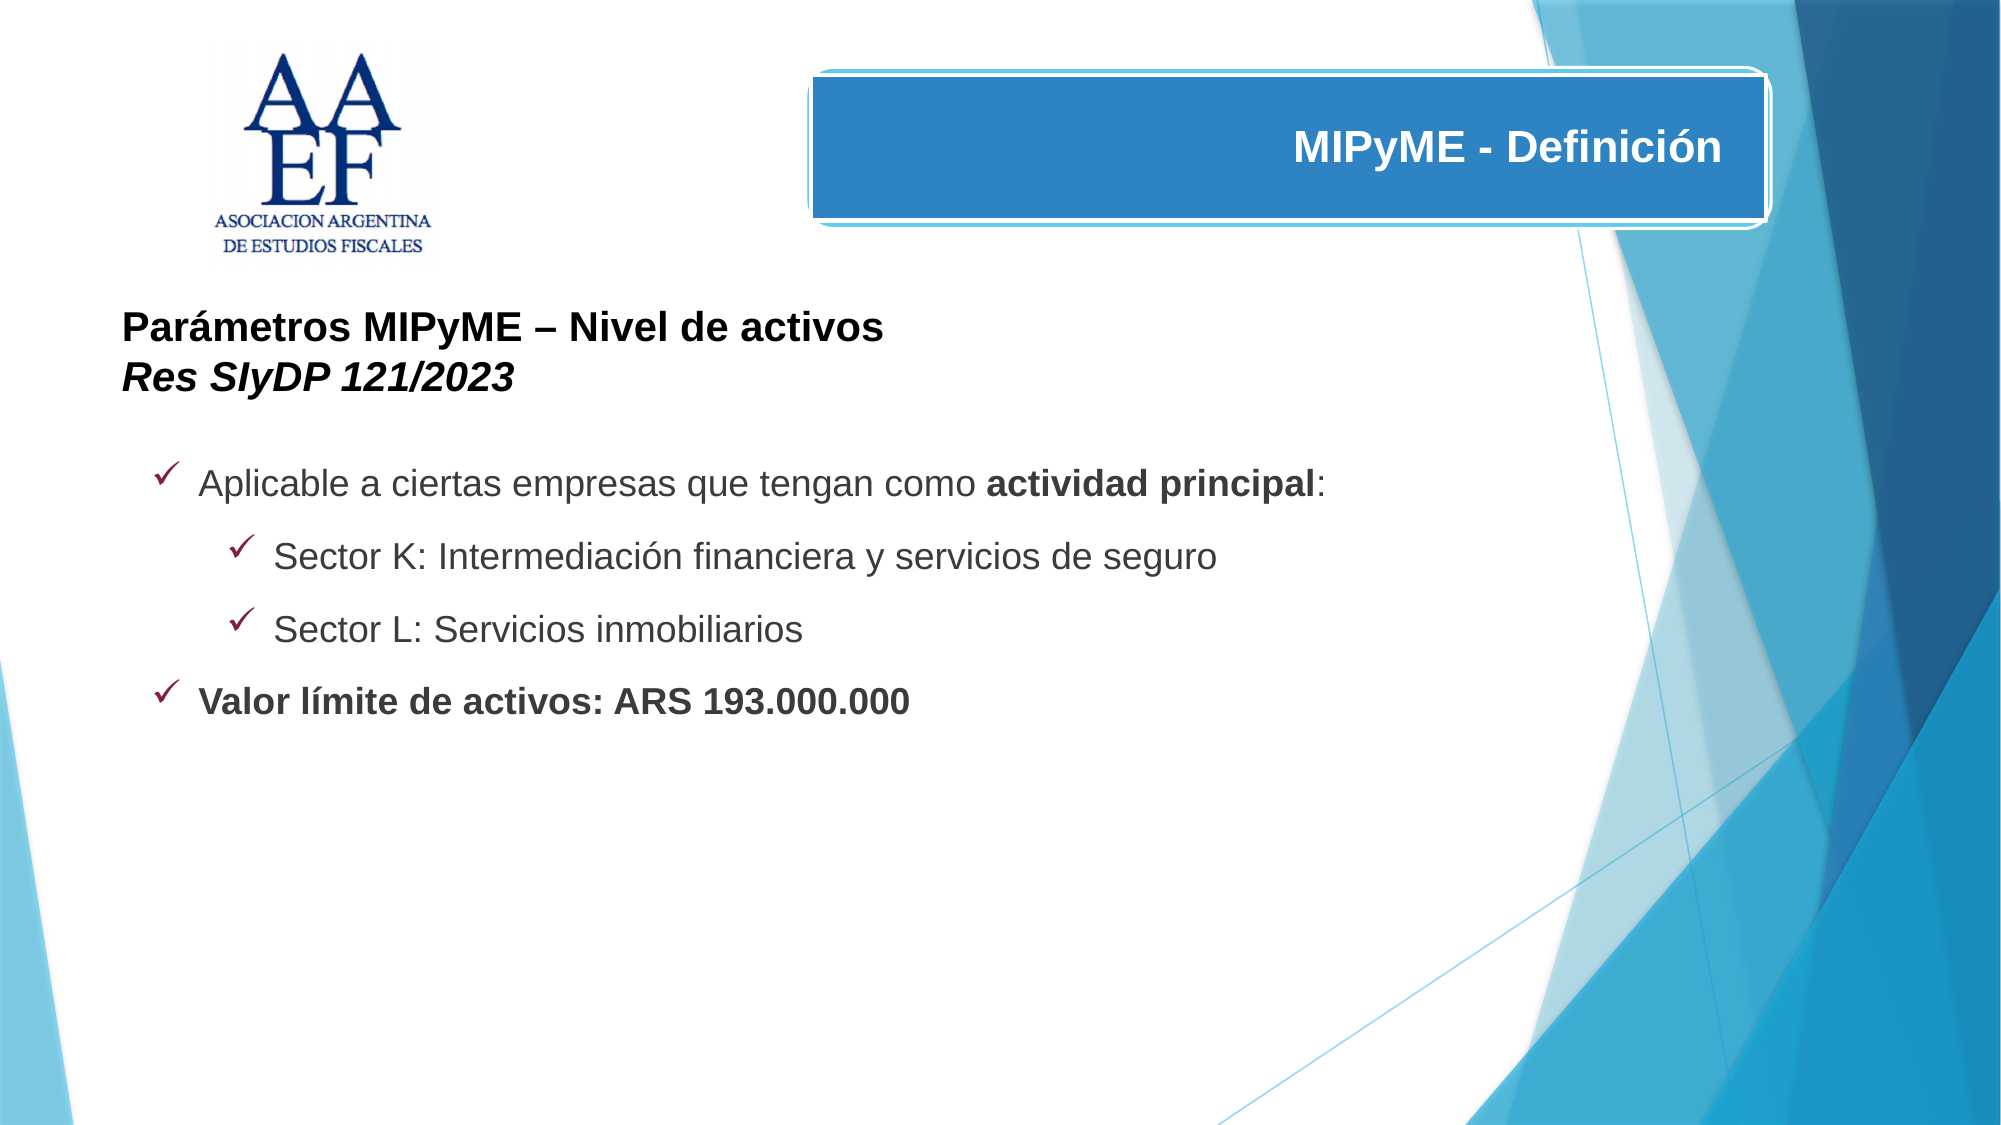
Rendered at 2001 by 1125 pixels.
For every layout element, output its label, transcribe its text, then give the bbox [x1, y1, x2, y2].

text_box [805, 66, 1772, 229]
text_box Aplicable a ciertas empresas que tengan como actividad principal: Sector K: Intermediación financiera y servicios de seguro Sector L: Servicios inmobiliarios Valor límite de activos: ARS 193.000.000 [46, 442, 1670, 730]
title Parámetros MIPyME – Nivel de activos Res SIyDP 121/2023 [106, 292, 1613, 400]
picture [209, 45, 434, 270]
